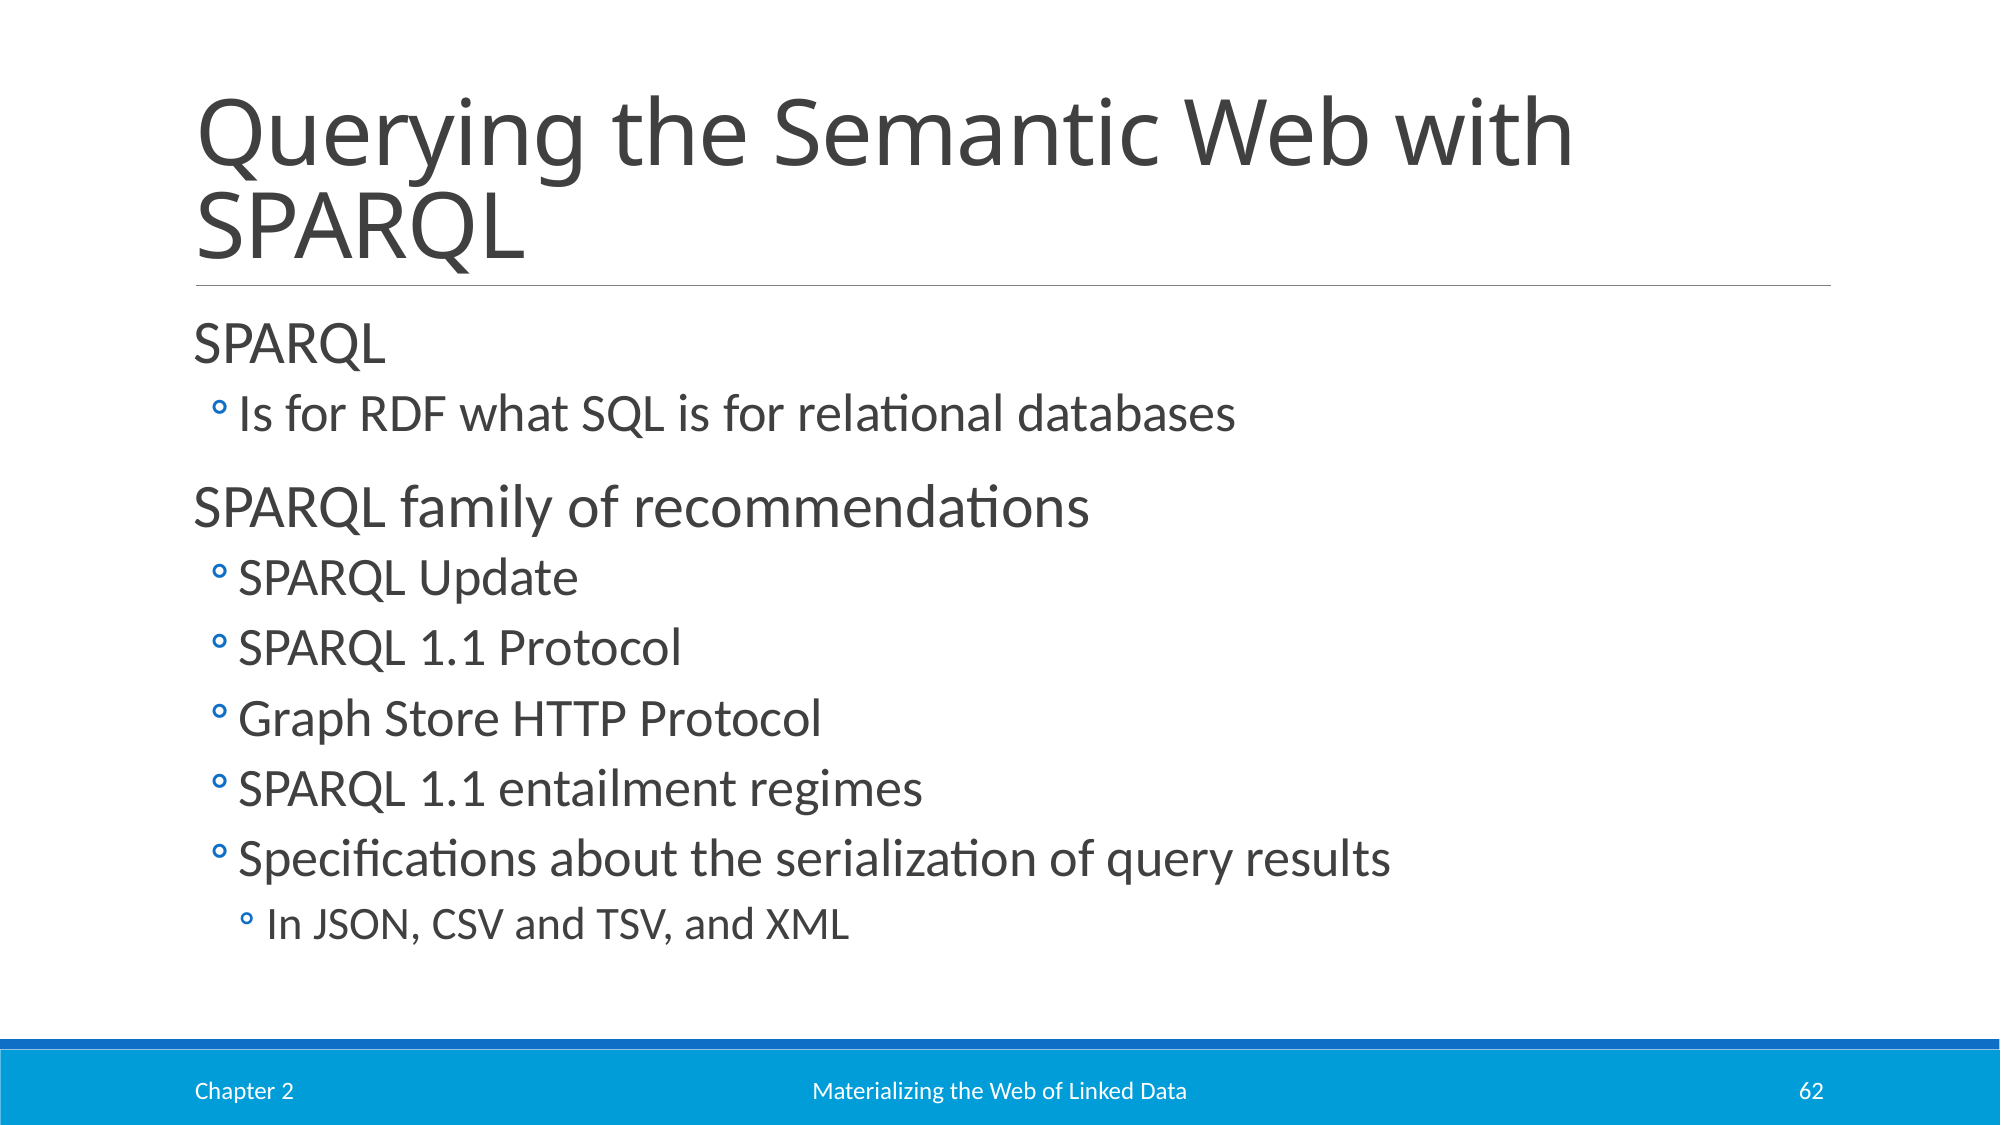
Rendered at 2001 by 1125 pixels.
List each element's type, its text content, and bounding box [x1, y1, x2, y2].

footer Materializing the Web of Linked Data [604, 1059, 1396, 1120]
list SPARQL Is for RDF what SQL is for relational databases SPARQL family of recommendations SPARQL Update SPARQL 1.1 Protocol Graph Store HTTP Protocol SPARQL 1.1 entailment regimes Specifications about the serialization of query results In JSON, CSV and TSV, and XML [180, 302, 1830, 963]
slide_number Chapter 2 [180, 1059, 586, 1120]
slide_number 62 [1624, 1059, 1840, 1120]
title Querying the Semantic Web with SPARQL [180, 47, 1830, 285]
